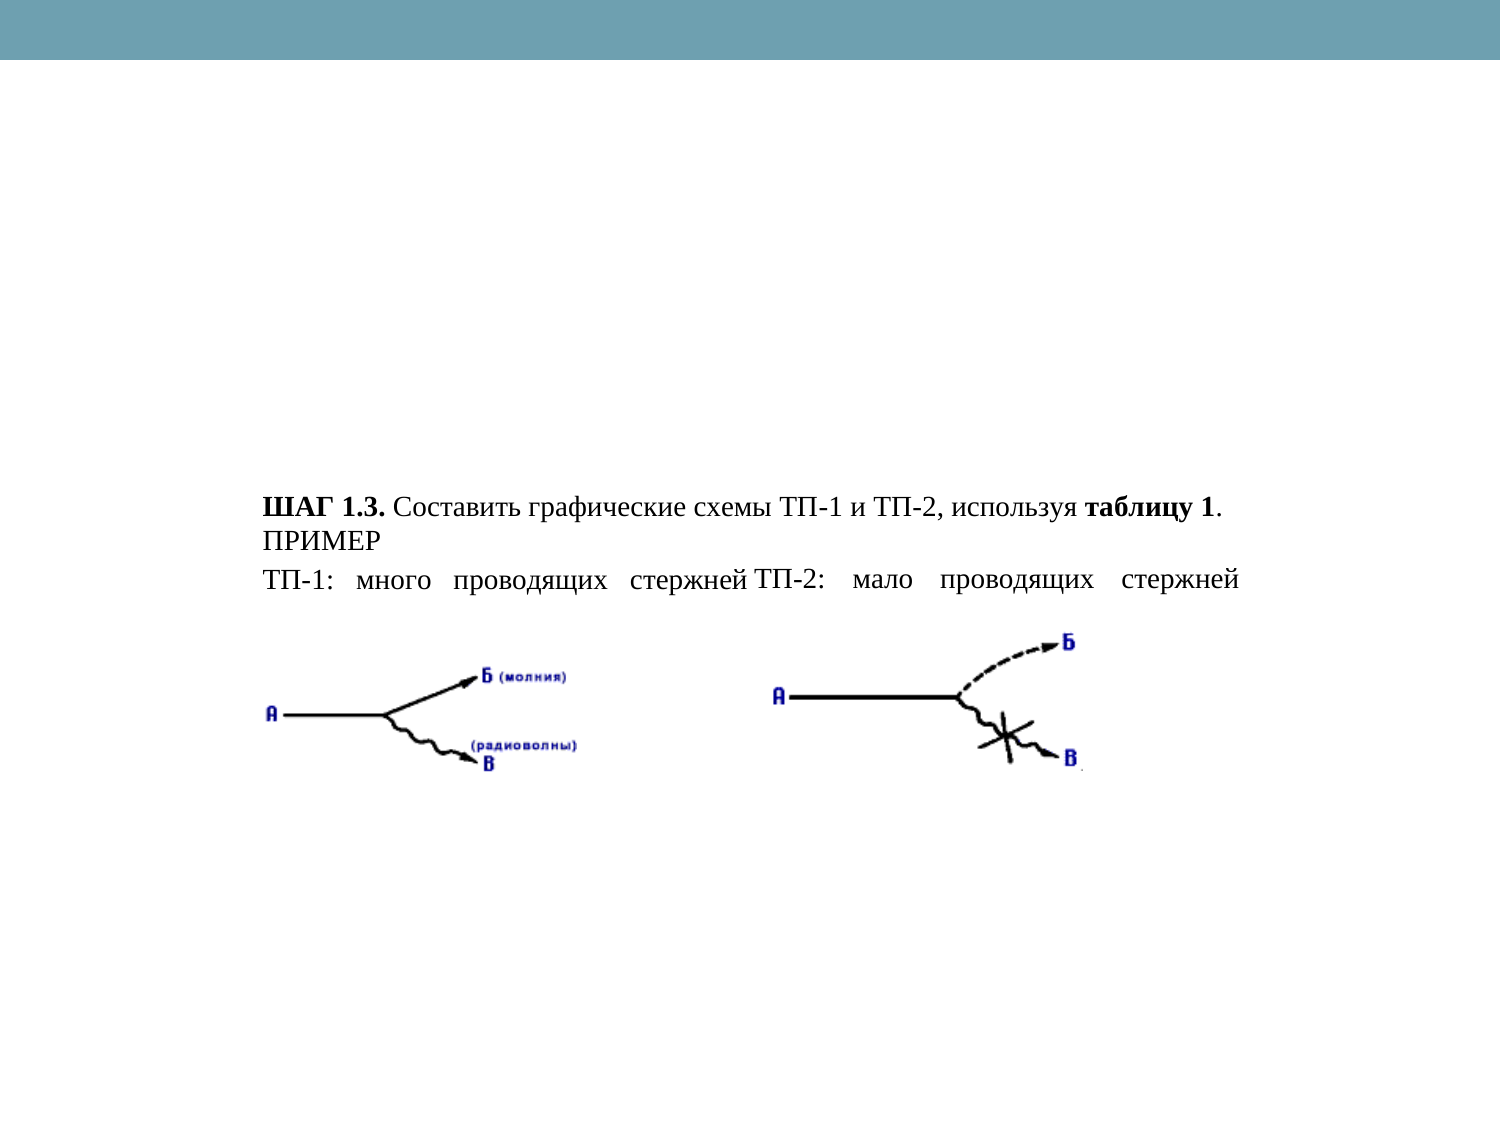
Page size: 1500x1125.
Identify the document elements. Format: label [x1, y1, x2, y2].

list [256, 490, 1244, 835]
